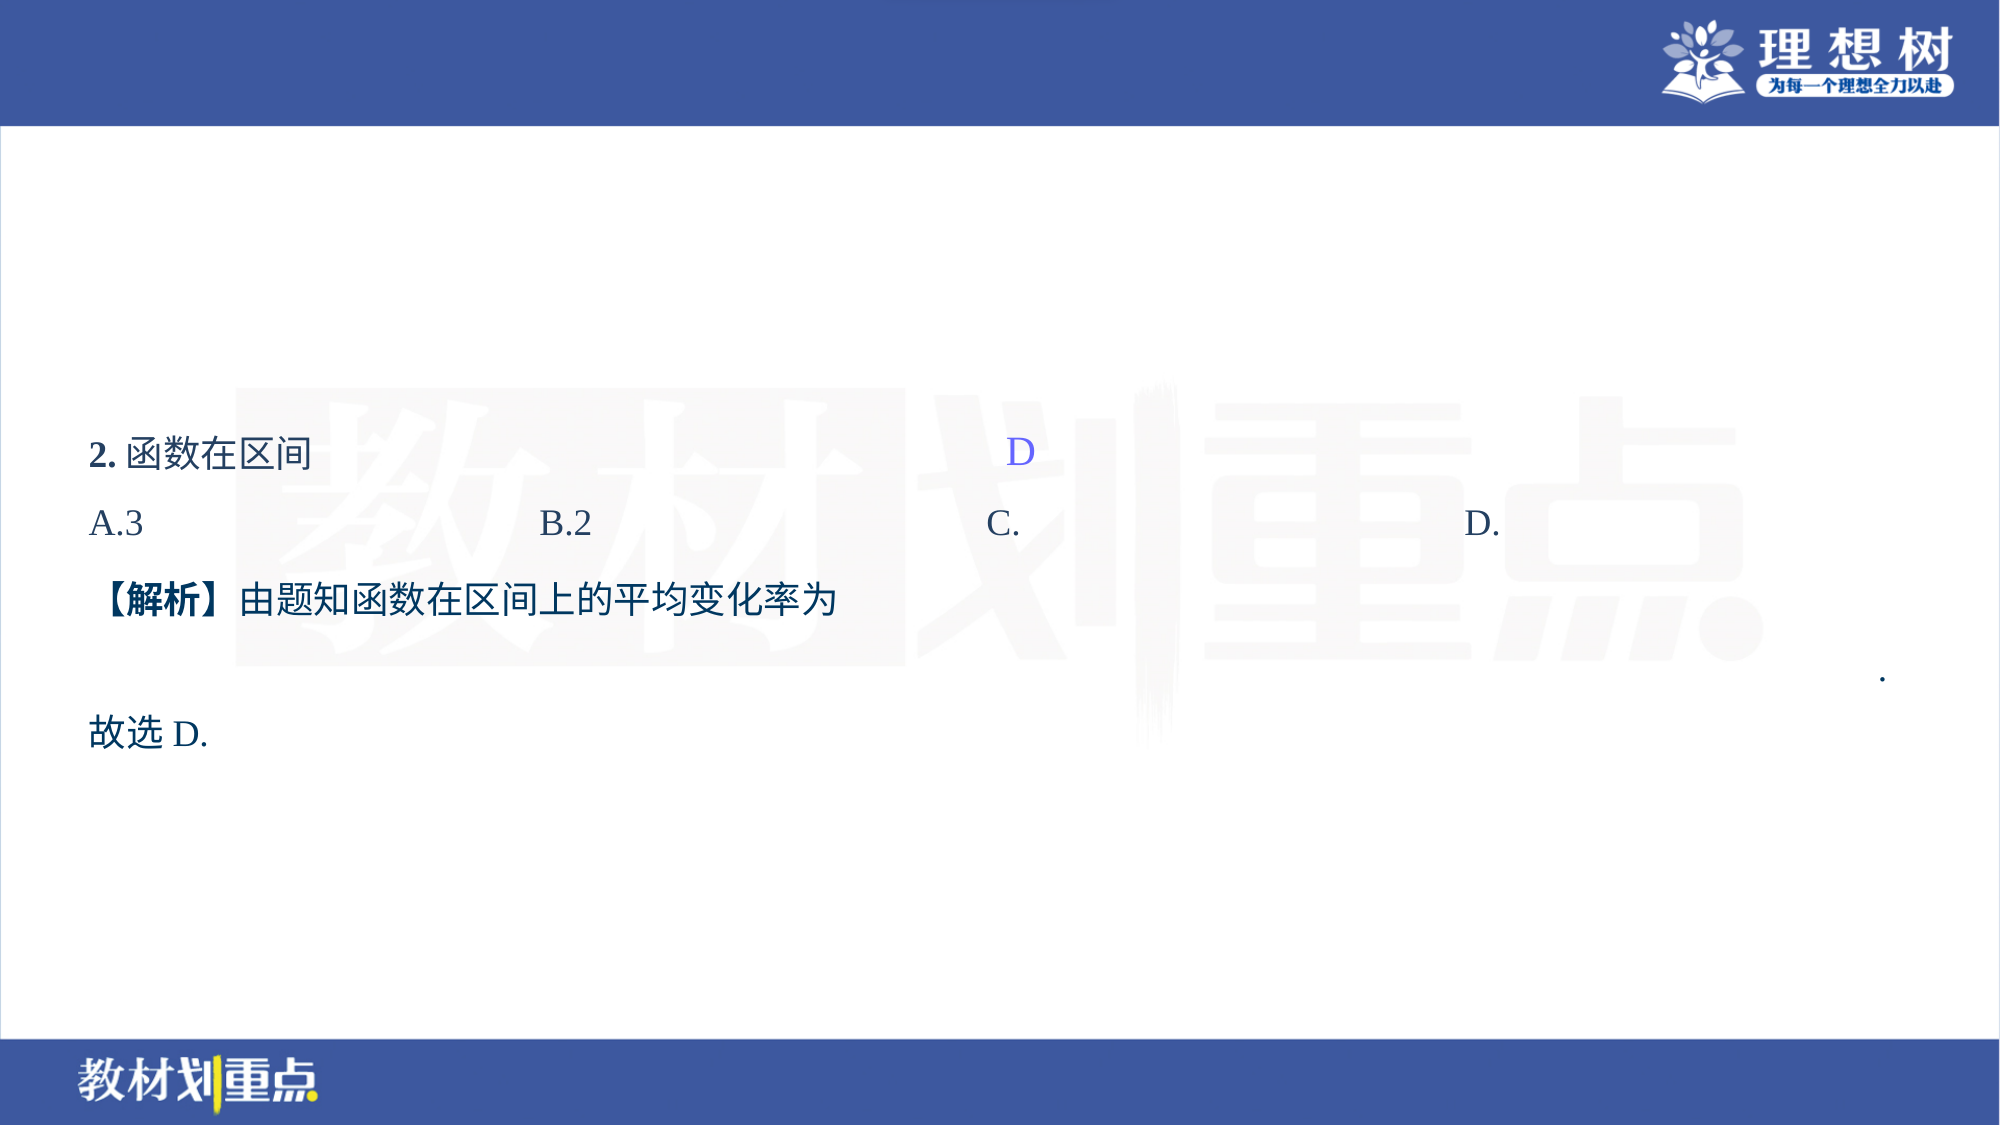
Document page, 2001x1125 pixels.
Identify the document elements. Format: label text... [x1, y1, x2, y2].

text_box D [990, 421, 1052, 472]
picture [0, 0, 2000, 1125]
